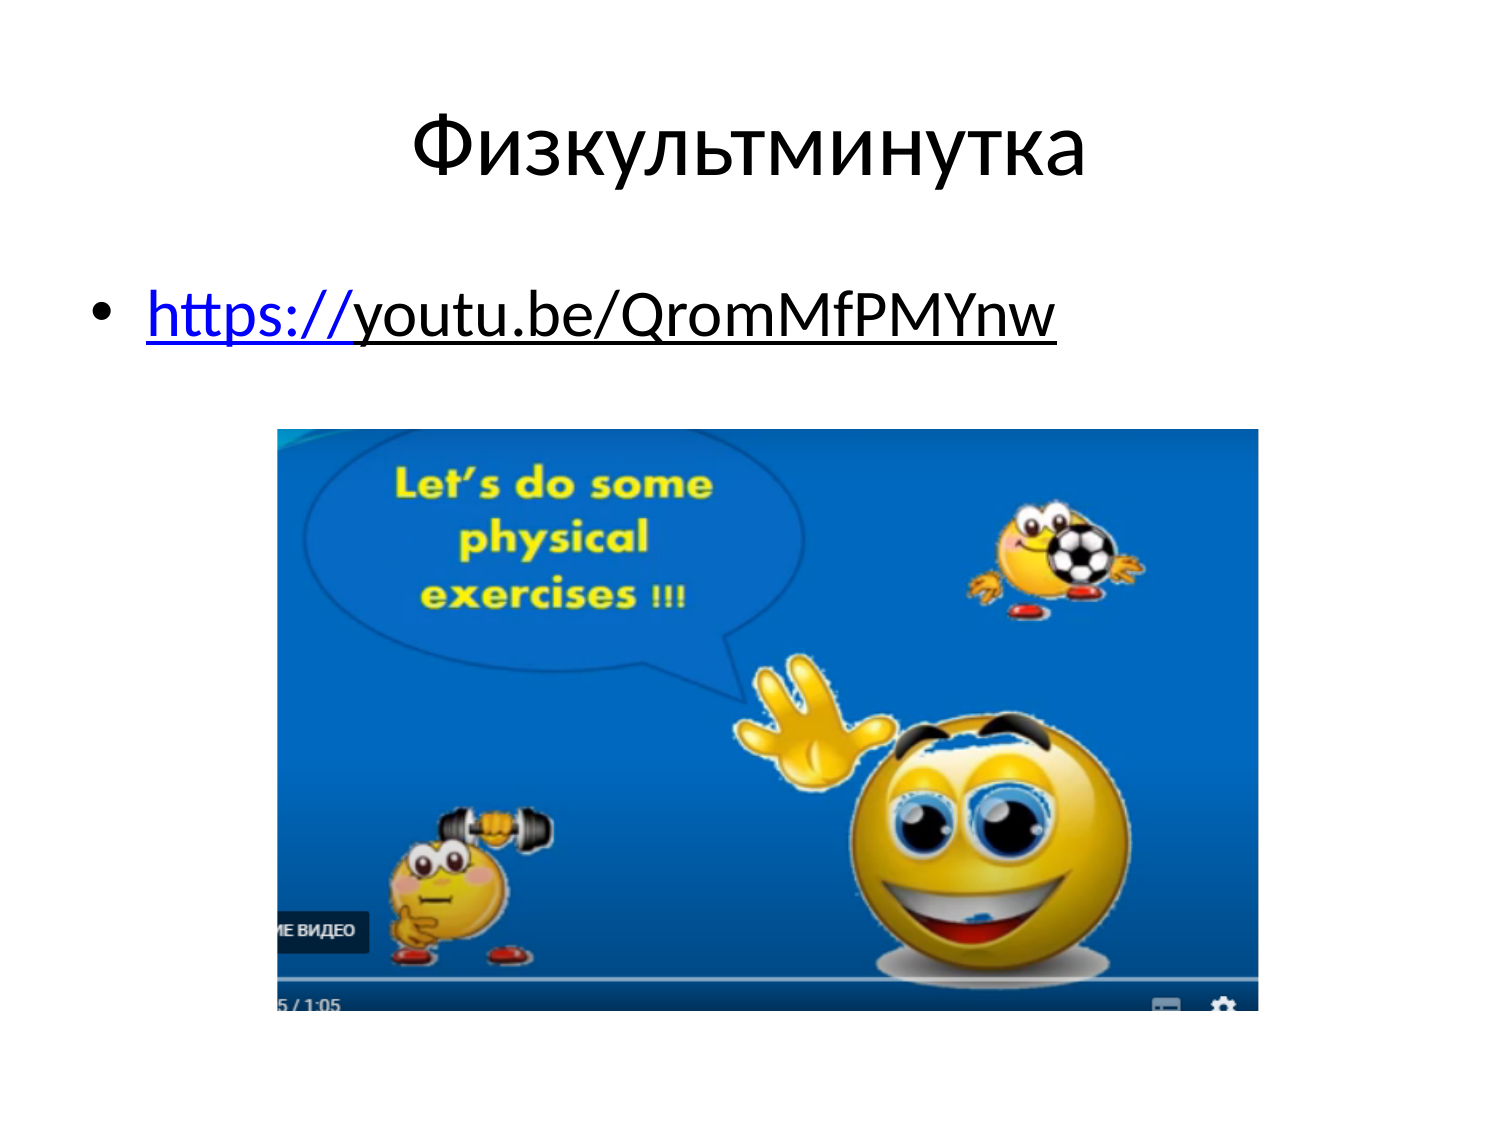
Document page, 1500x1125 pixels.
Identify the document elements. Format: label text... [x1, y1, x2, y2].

title Физкультминутка [75, 45, 1425, 233]
list https://youtu.be/QromMfPMYnw [75, 262, 1425, 1005]
picture [277, 429, 1259, 1011]
